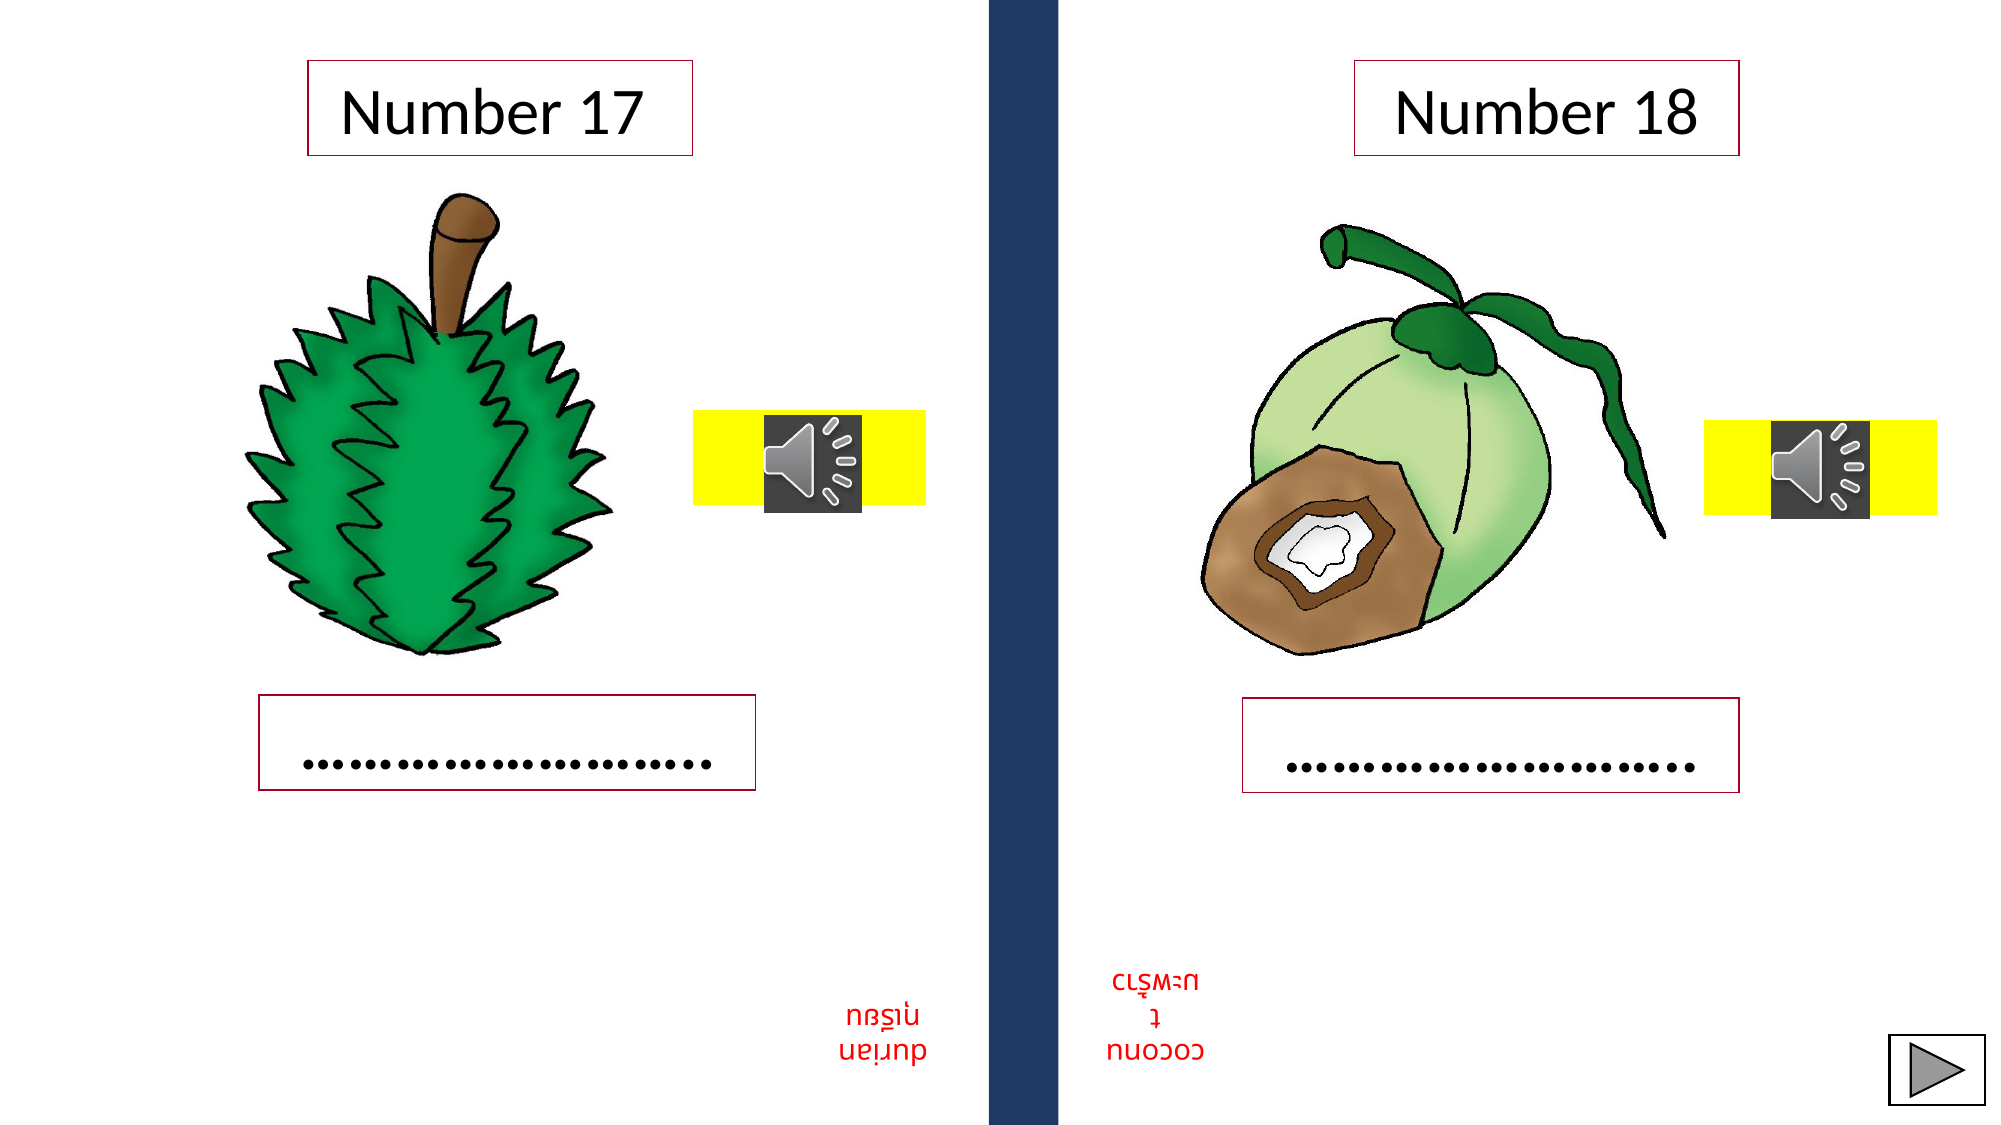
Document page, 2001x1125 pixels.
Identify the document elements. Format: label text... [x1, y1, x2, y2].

text_box [988, 0, 1059, 1125]
text_box Number 17 [308, 60, 693, 156]
text_box coconut มะพร้าว [1087, 961, 1224, 1082]
picture [1153, 208, 1683, 674]
text_box durian ทุเรียน [801, 996, 965, 1082]
table_header [1871, 420, 1937, 515]
text_box [1888, 1034, 1986, 1106]
picture [1770, 419, 1871, 520]
table_header [1704, 420, 1770, 515]
text_box …………………….. [259, 695, 756, 790]
picture [214, 178, 630, 674]
picture [762, 414, 863, 515]
text_box …………………….. [1242, 697, 1739, 793]
text_box Number 18 [1354, 60, 1739, 156]
table_header [693, 410, 926, 505]
